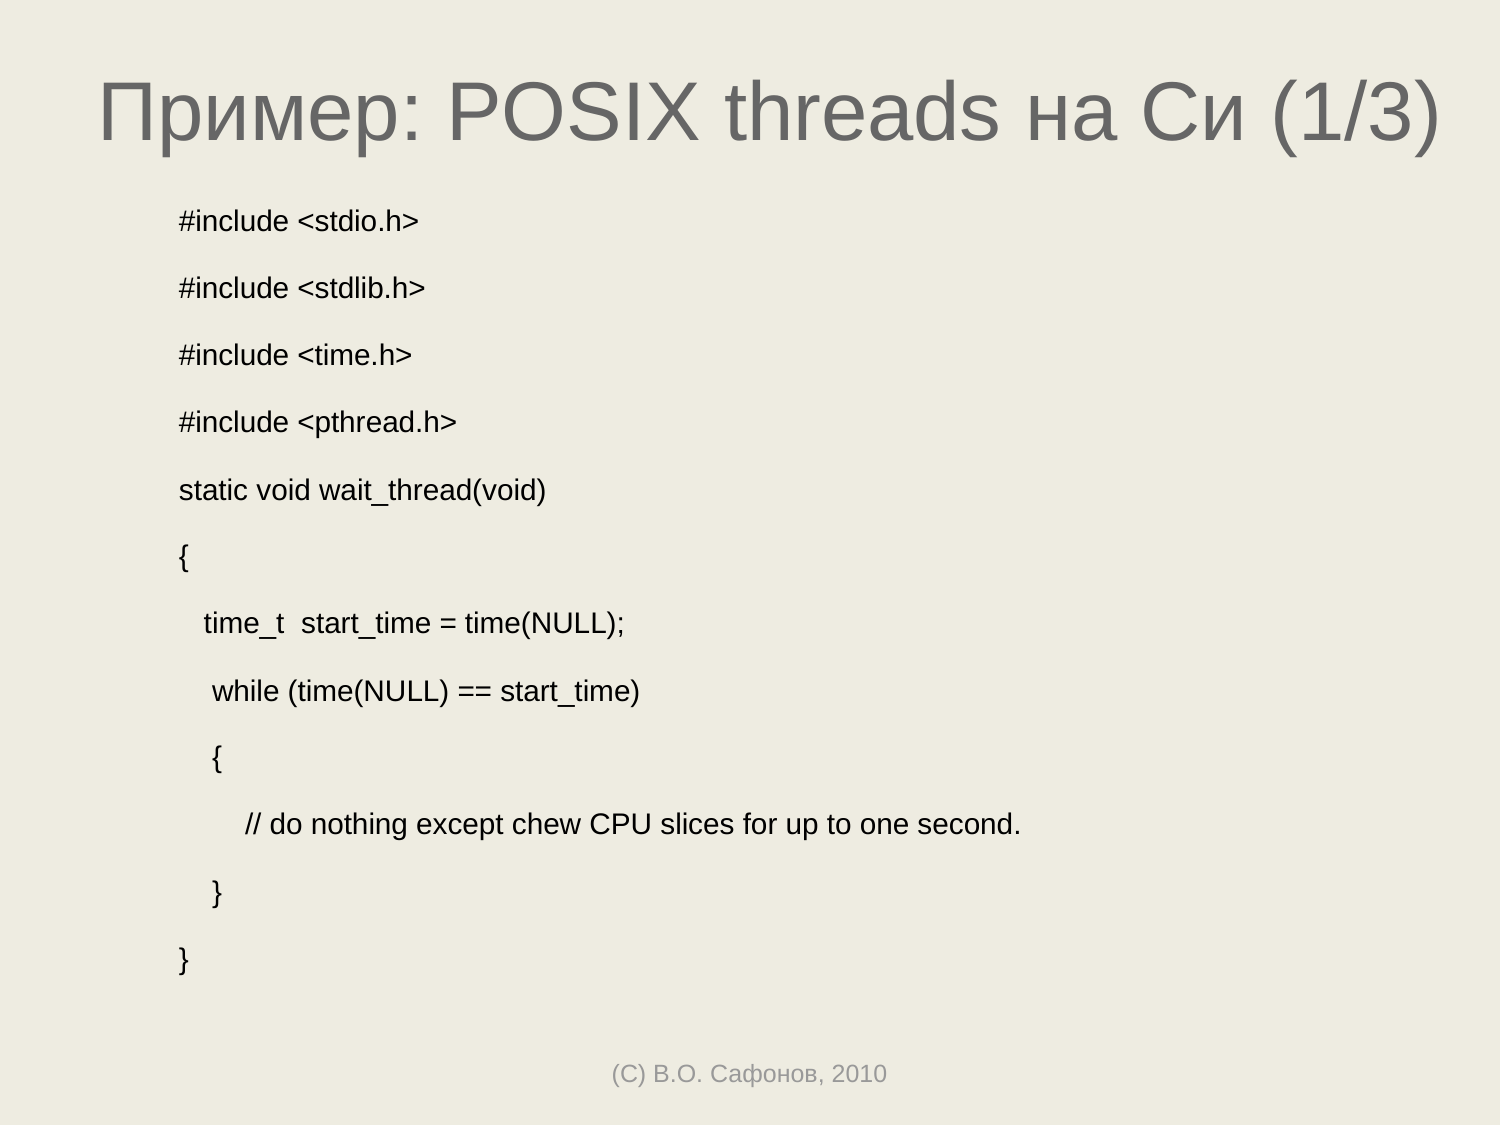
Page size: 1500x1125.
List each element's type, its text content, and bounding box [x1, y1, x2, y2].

footer (C) В.О. Сафонов, 2010 [512, 1042, 988, 1103]
title Пример: POSIX threads на Си (1/3) [74, 49, 1466, 165]
list #include <stdio.h> #include <stdlib.h> #include <time.h> #include <pthread.h> static void wait_thread(void) { time_t start_time = time(NULL); while (time(NULL) == start_time) { // do nothing except chew CPU slices for up to one second. } } [164, 187, 1465, 1055]
